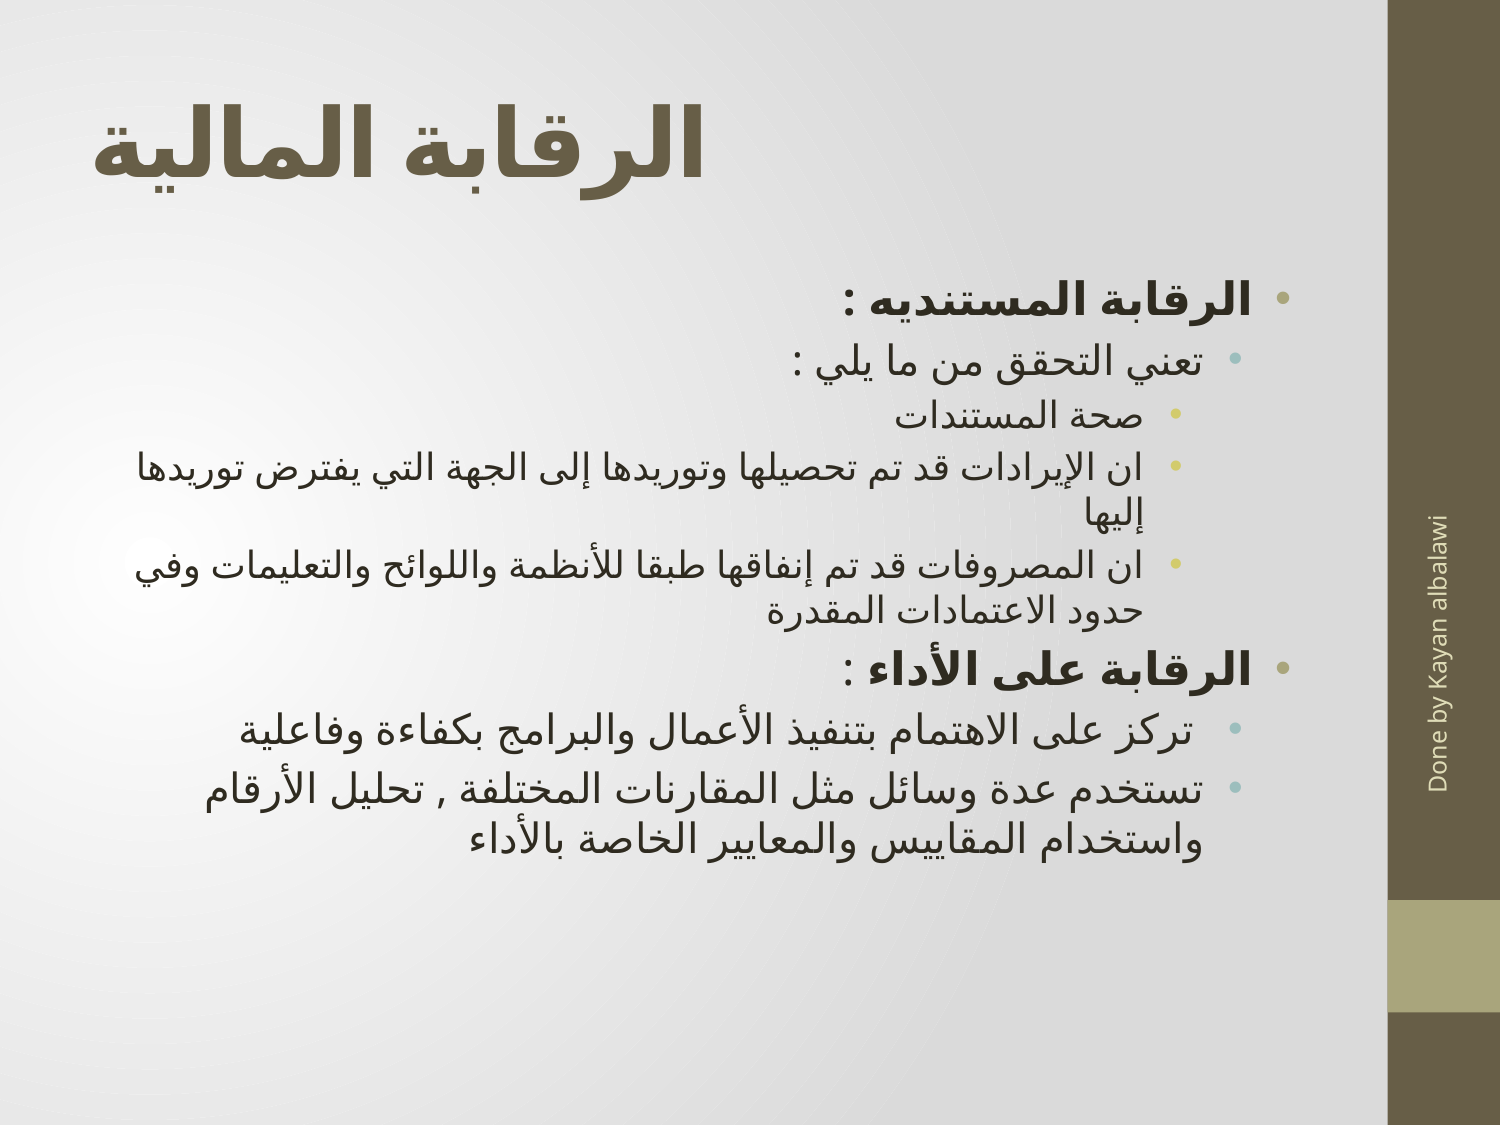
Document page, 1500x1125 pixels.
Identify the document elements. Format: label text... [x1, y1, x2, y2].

title الرقابة المالية [75, 45, 1325, 233]
footer Done by Kayan albalawi [1408, 500, 1469, 889]
list الرقابة المستنديه : تعني التحقق من ما يلي : صحة المستندات ان الإيرادات قد تم تحصيلها وتوريدها إلى الجهة التي يفترض توريدها إليها ان المصروفات قد تم إنفاقها طبقا للأنظمة واللوائح والتعليمات وفي حدود الاعتمادات المقدرة الرقابة على الأداء : تركز على الاهتمام بتنفيذ الأعمال والبرامج بكفاءة وفاعلية تستخدم عدة وسائل مثل المقارنات المختلفة , تحليل الأرقام واستخدام المقاييس والمعايير الخاصة بالأداء [75, 262, 1325, 1050]
